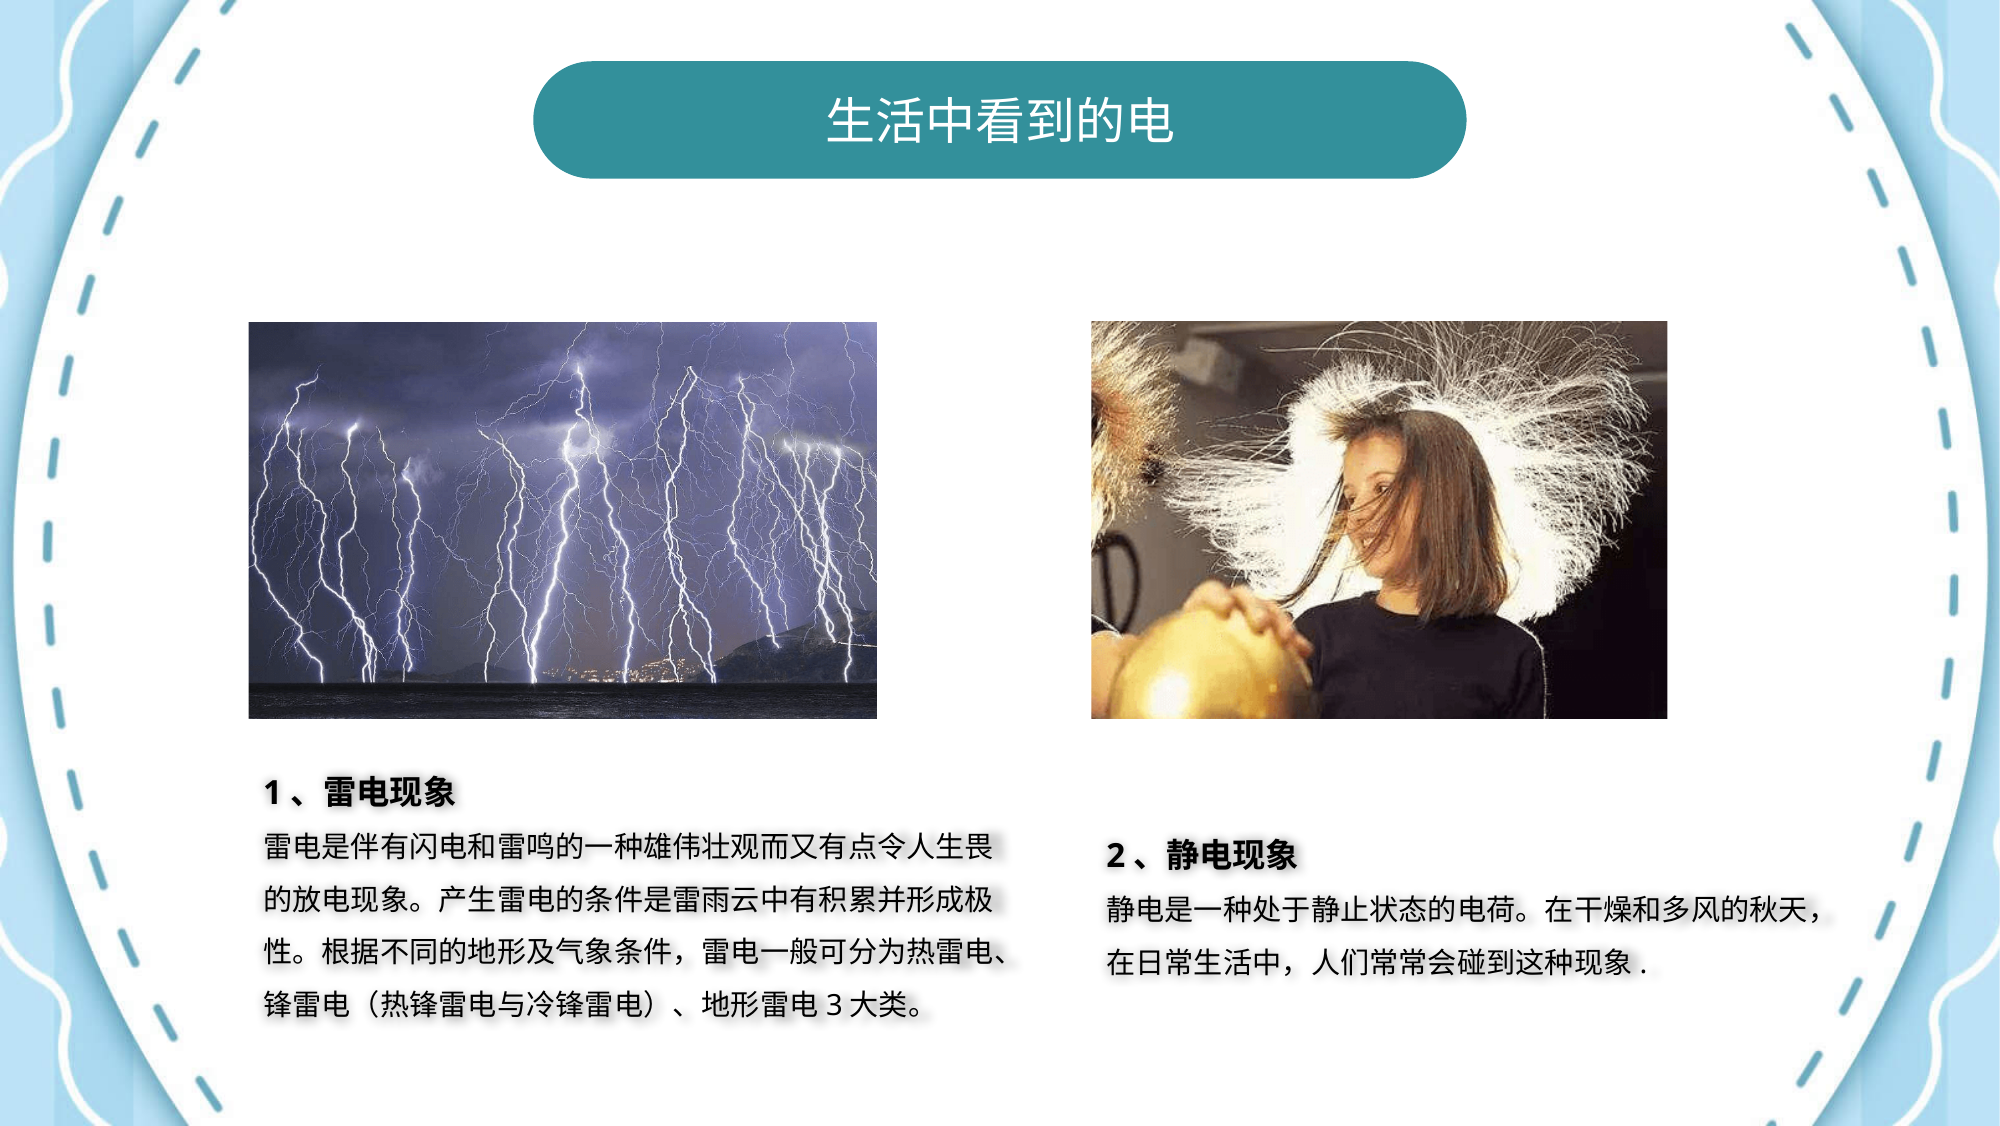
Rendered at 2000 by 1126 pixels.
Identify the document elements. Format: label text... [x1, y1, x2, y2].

picture [0, 0, 2000, 1126]
text_box 2、静电现象 静电是一种处于静止状态的电荷。在干燥和多风的秋天，在日常生活中，人们常常会碰到这种现象. [1091, 806, 1842, 987]
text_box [533, 60, 1467, 179]
text_box 1、雷电现象 雷电是伴有闪电和雷鸣的一种雄伟壮观而又有点令人生畏的放电现象。产生雷电的条件是雷雨云中有积累并形成极性。根据不同的地形及气象条件，雷电一般可分为热雷电、锋雷电（热锋雷电与冷锋雷电）、地形雷电3大类。 [248, 763, 1031, 1029]
